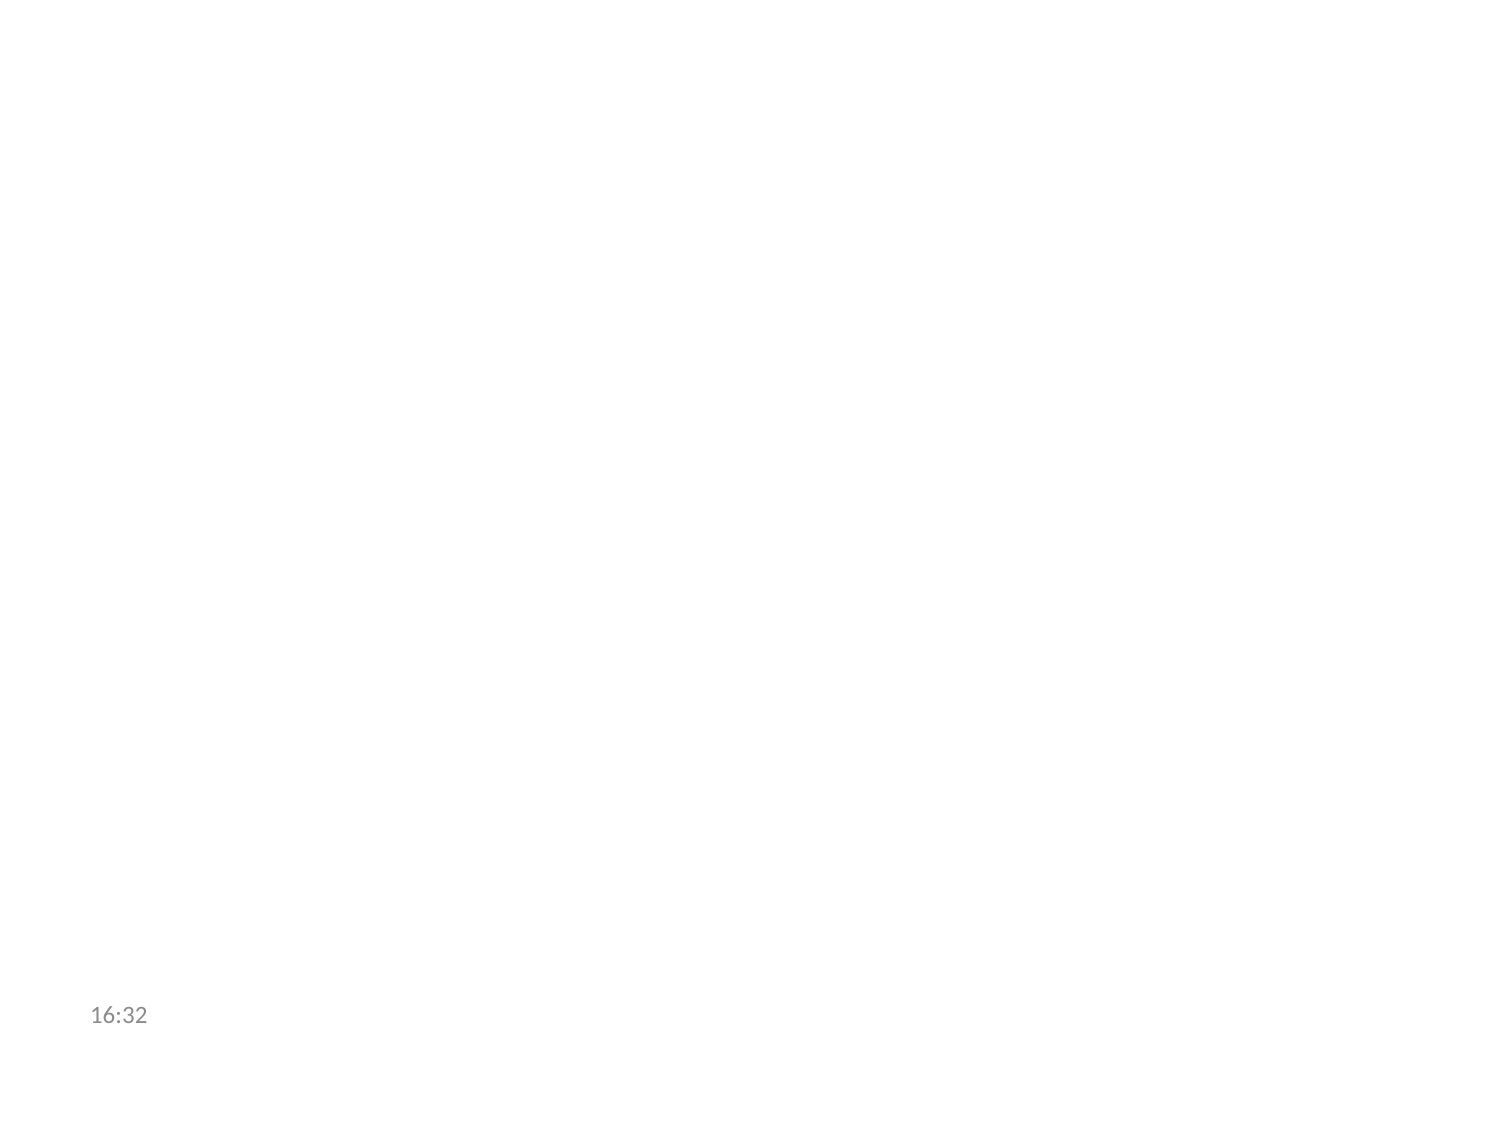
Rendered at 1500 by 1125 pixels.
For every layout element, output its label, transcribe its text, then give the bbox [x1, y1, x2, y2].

text_box 15:35 [75, 983, 425, 1044]
